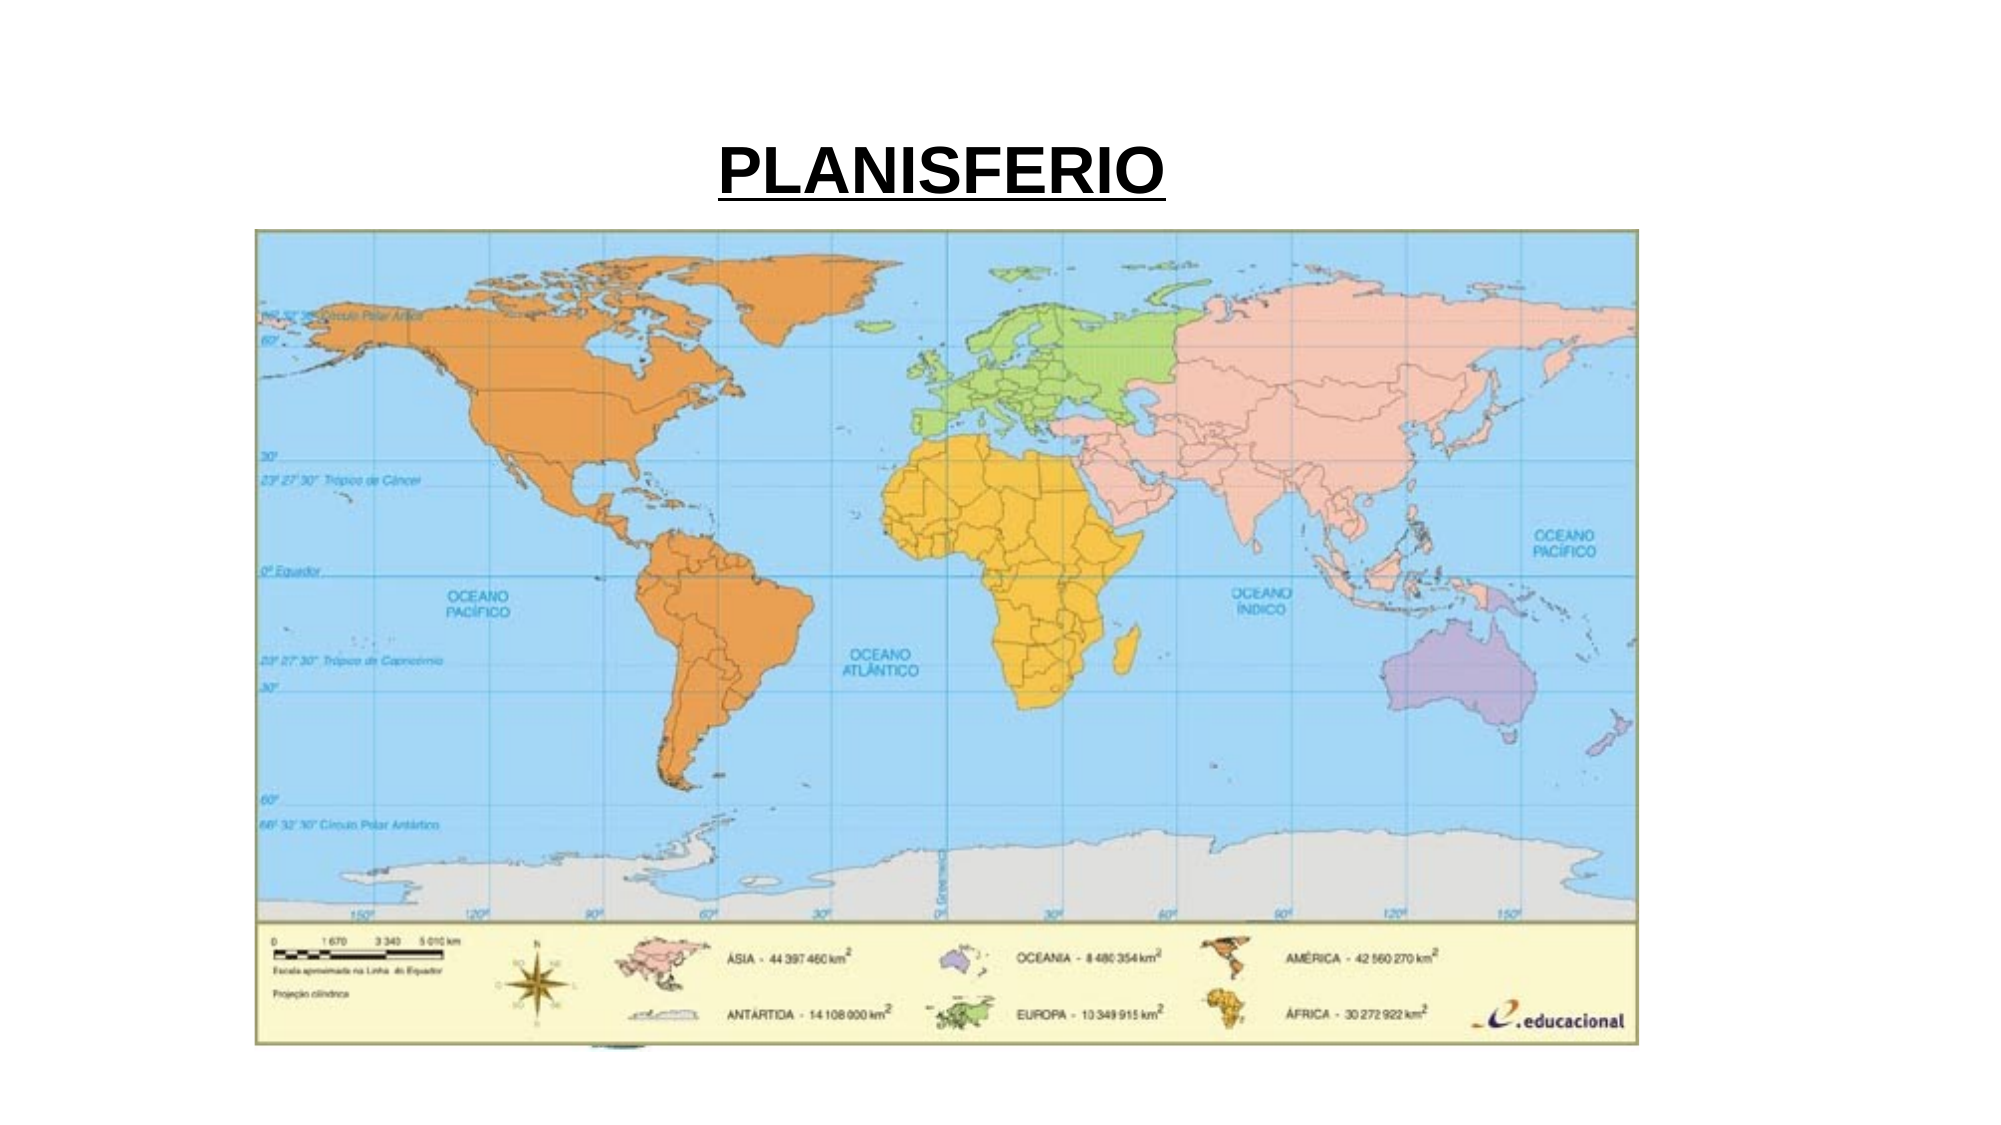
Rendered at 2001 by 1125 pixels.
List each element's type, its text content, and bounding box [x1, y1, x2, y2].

text_box PLANISFERIO [702, 119, 1196, 215]
picture [254, 229, 1640, 1052]
